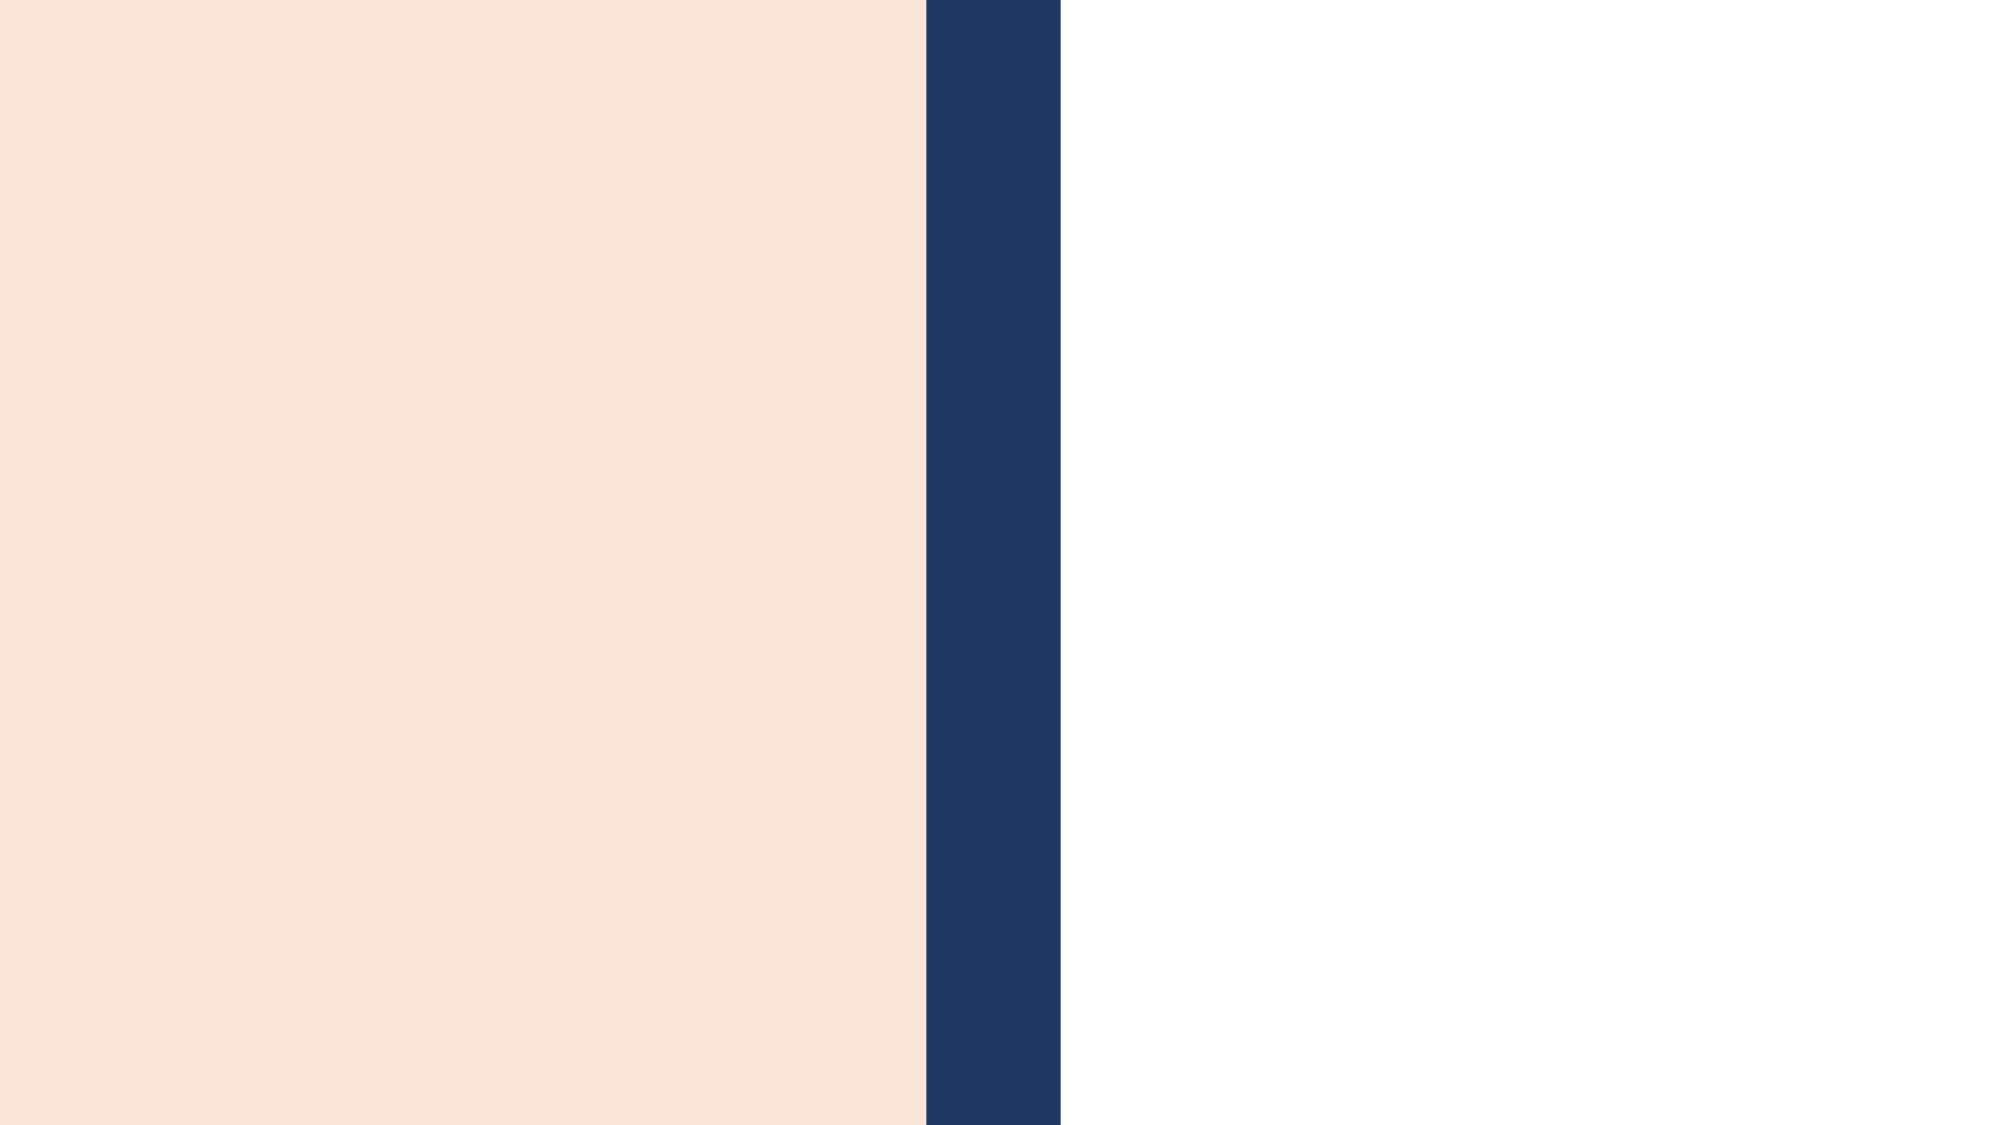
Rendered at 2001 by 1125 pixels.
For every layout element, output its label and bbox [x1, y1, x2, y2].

text_box [0, 0, 925, 1125]
text_box [925, 0, 1062, 1125]
